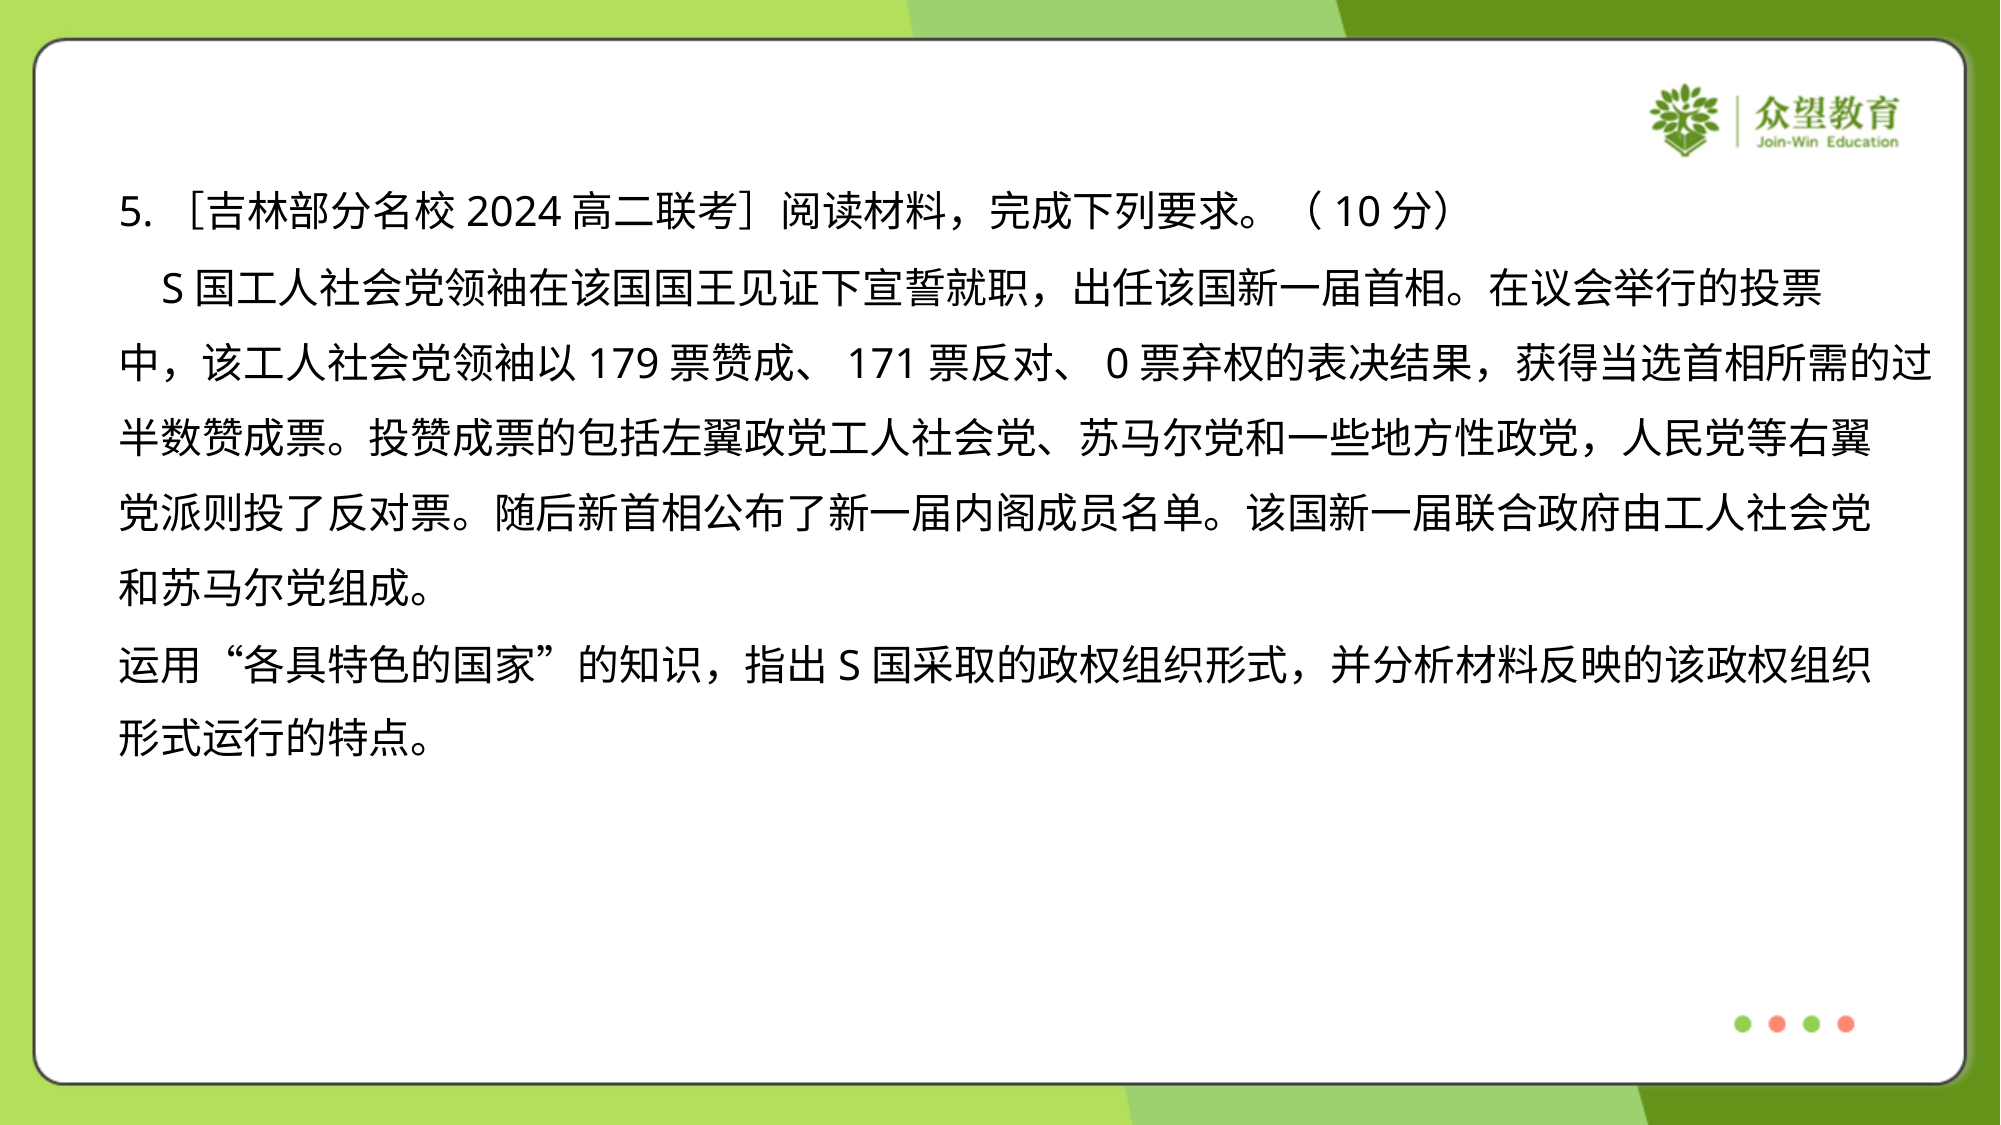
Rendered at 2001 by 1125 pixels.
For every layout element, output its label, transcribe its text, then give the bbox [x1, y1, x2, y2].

picture [0, 0, 2000, 1125]
text_box 5.［吉林部分名校2024高二联考］阅读材料，完成下列要求。（10分） S国工人社会党领袖在该国国王见证下宣誓就职，出任该国新一届首相。在议会举行的投票 中，该工人社会党领袖以179票赞成、171票反对、0票弃权的表决结果，获得当选首相所需的过 半数赞成票。投赞成票的包括左翼政党工人社会党、苏马尔党和一些地方性政党，人民党等右翼 党派则投了反对票。随后新首相公布了新一届内阁成员名单。该国新一届联合政府由工人社会党 和苏马尔党组成。 运用“各具特色的国家”的知识，指出S国采取的政权组织形式，并分析材料反映的该政权组织 形式运行的特点。 [118, 159, 1883, 755]
